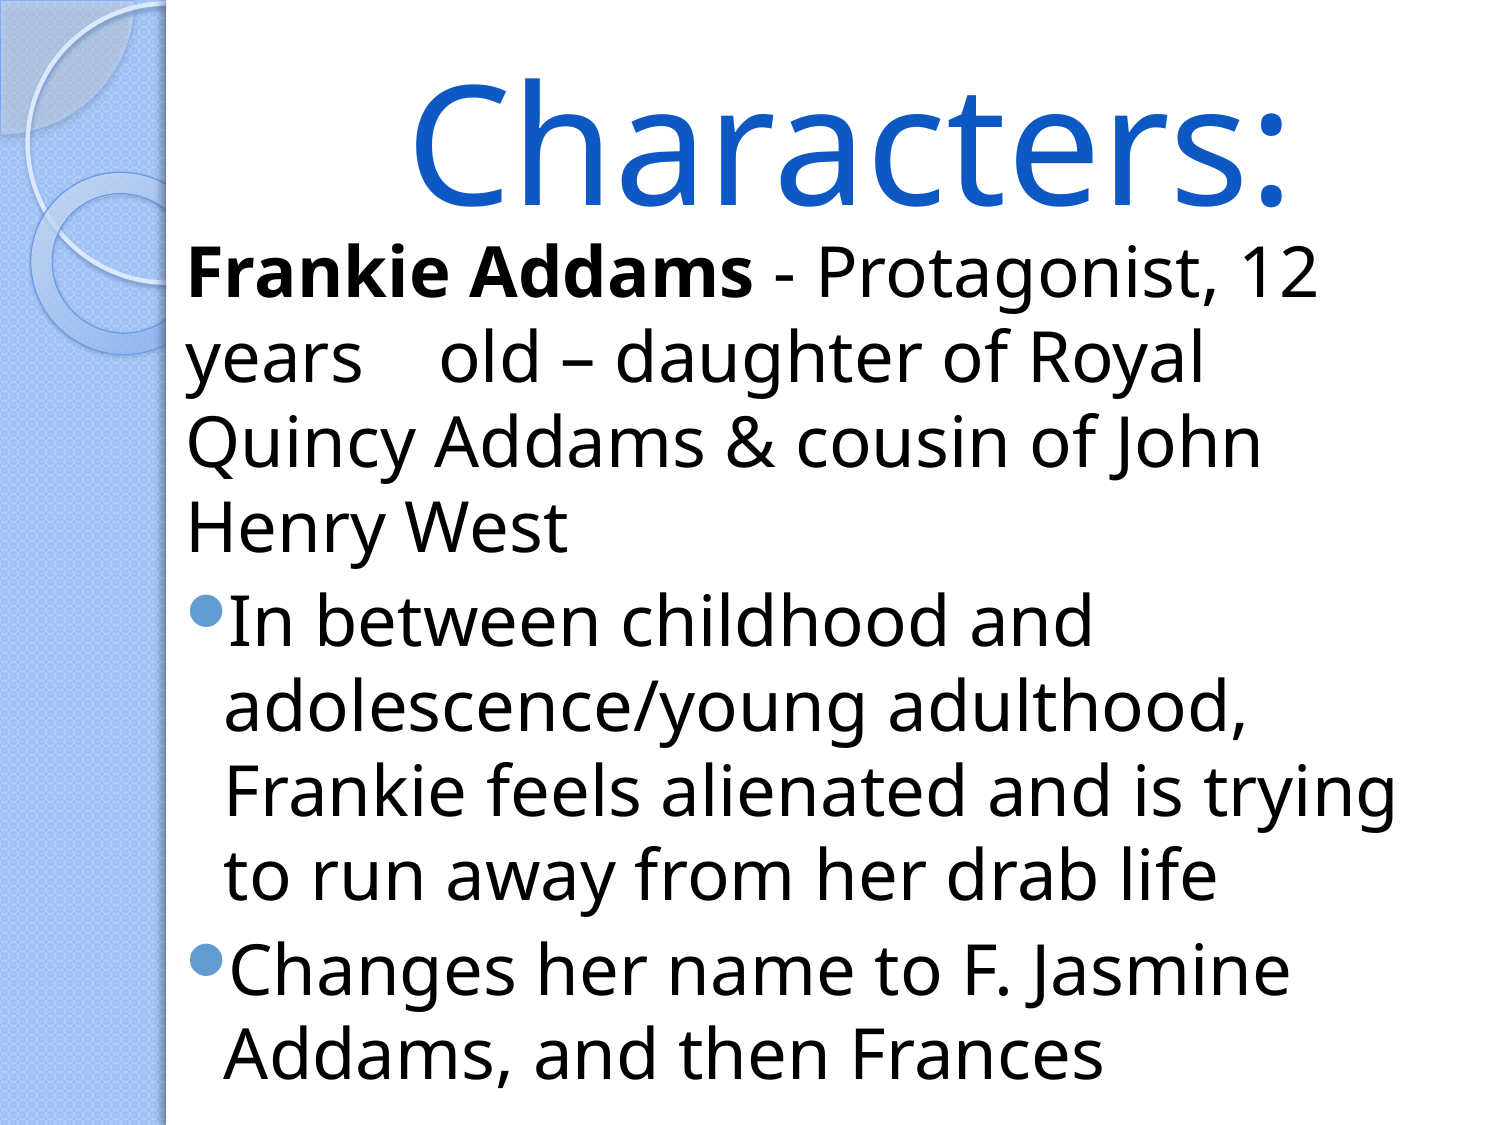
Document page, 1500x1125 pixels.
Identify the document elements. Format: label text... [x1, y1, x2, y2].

title Characters: [235, 45, 1466, 219]
list Frankie Addams - Protagonist, 12 years old – daughter of Royal Quincy Addams & cousin of John Henry West In between childhood and adolescence/young adulthood, Frankie feels alienated and is trying to run away from her drab life Changes her name to F. Jasmine Addams, and then Frances [159, 219, 1466, 1106]
